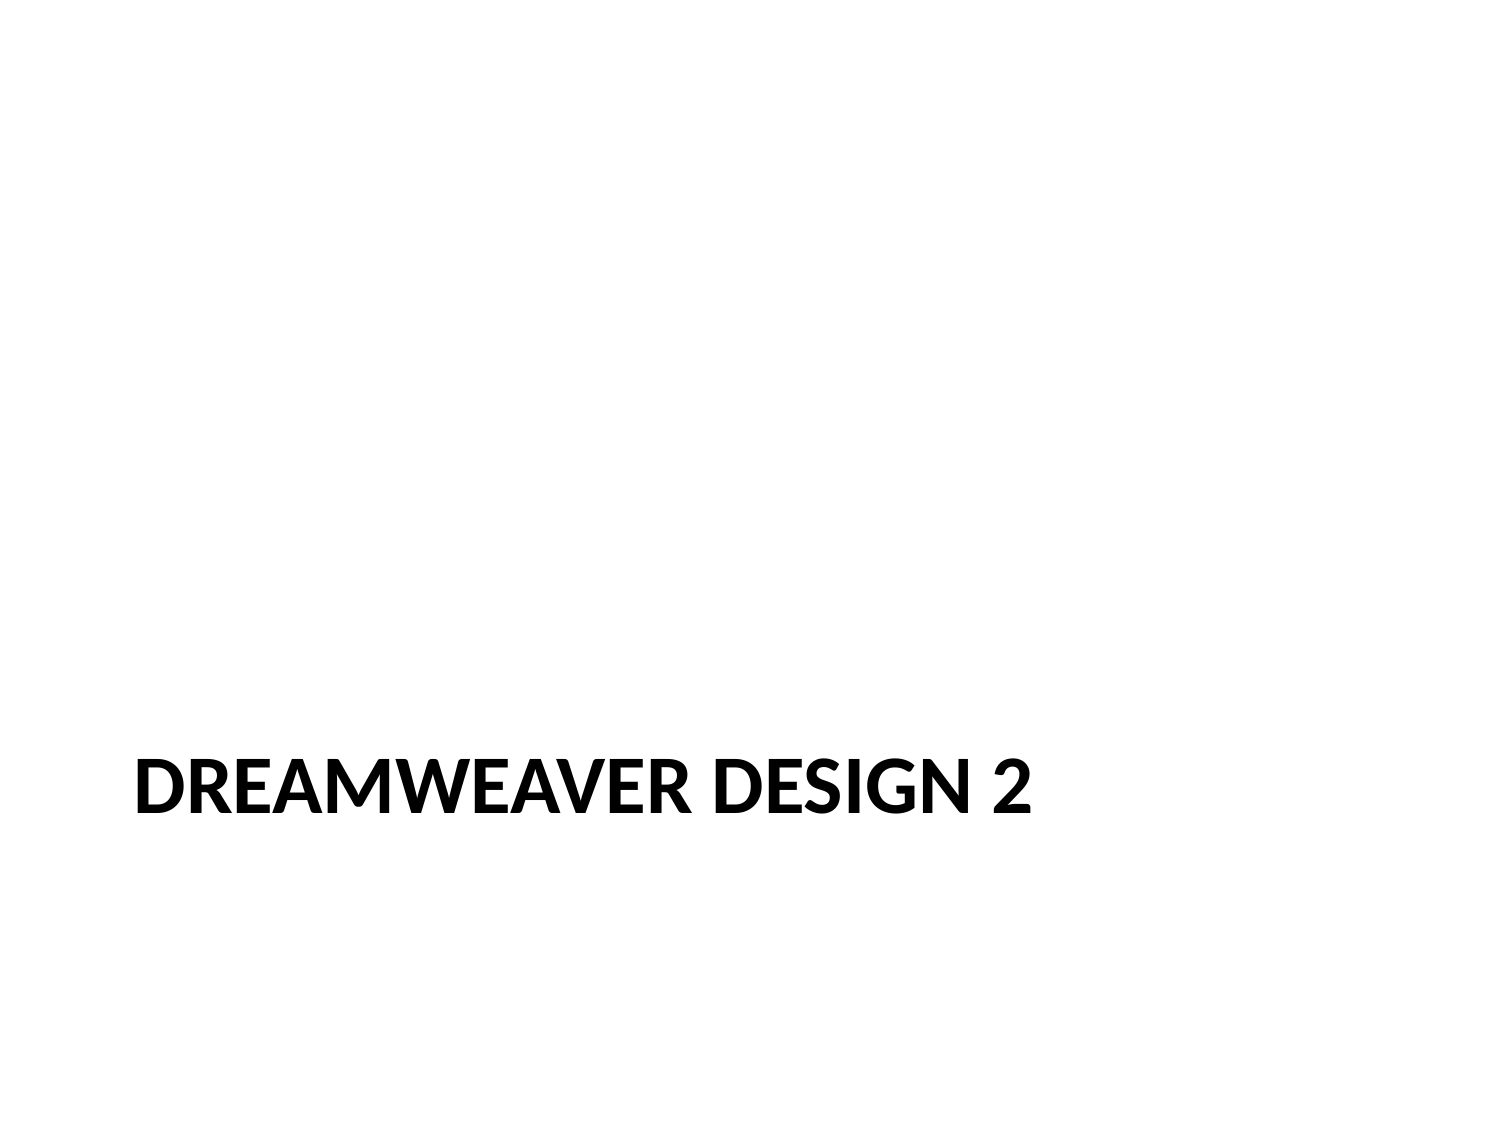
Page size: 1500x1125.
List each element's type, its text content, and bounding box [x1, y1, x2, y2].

title Dreamweaver design 2 [118, 722, 1394, 947]
